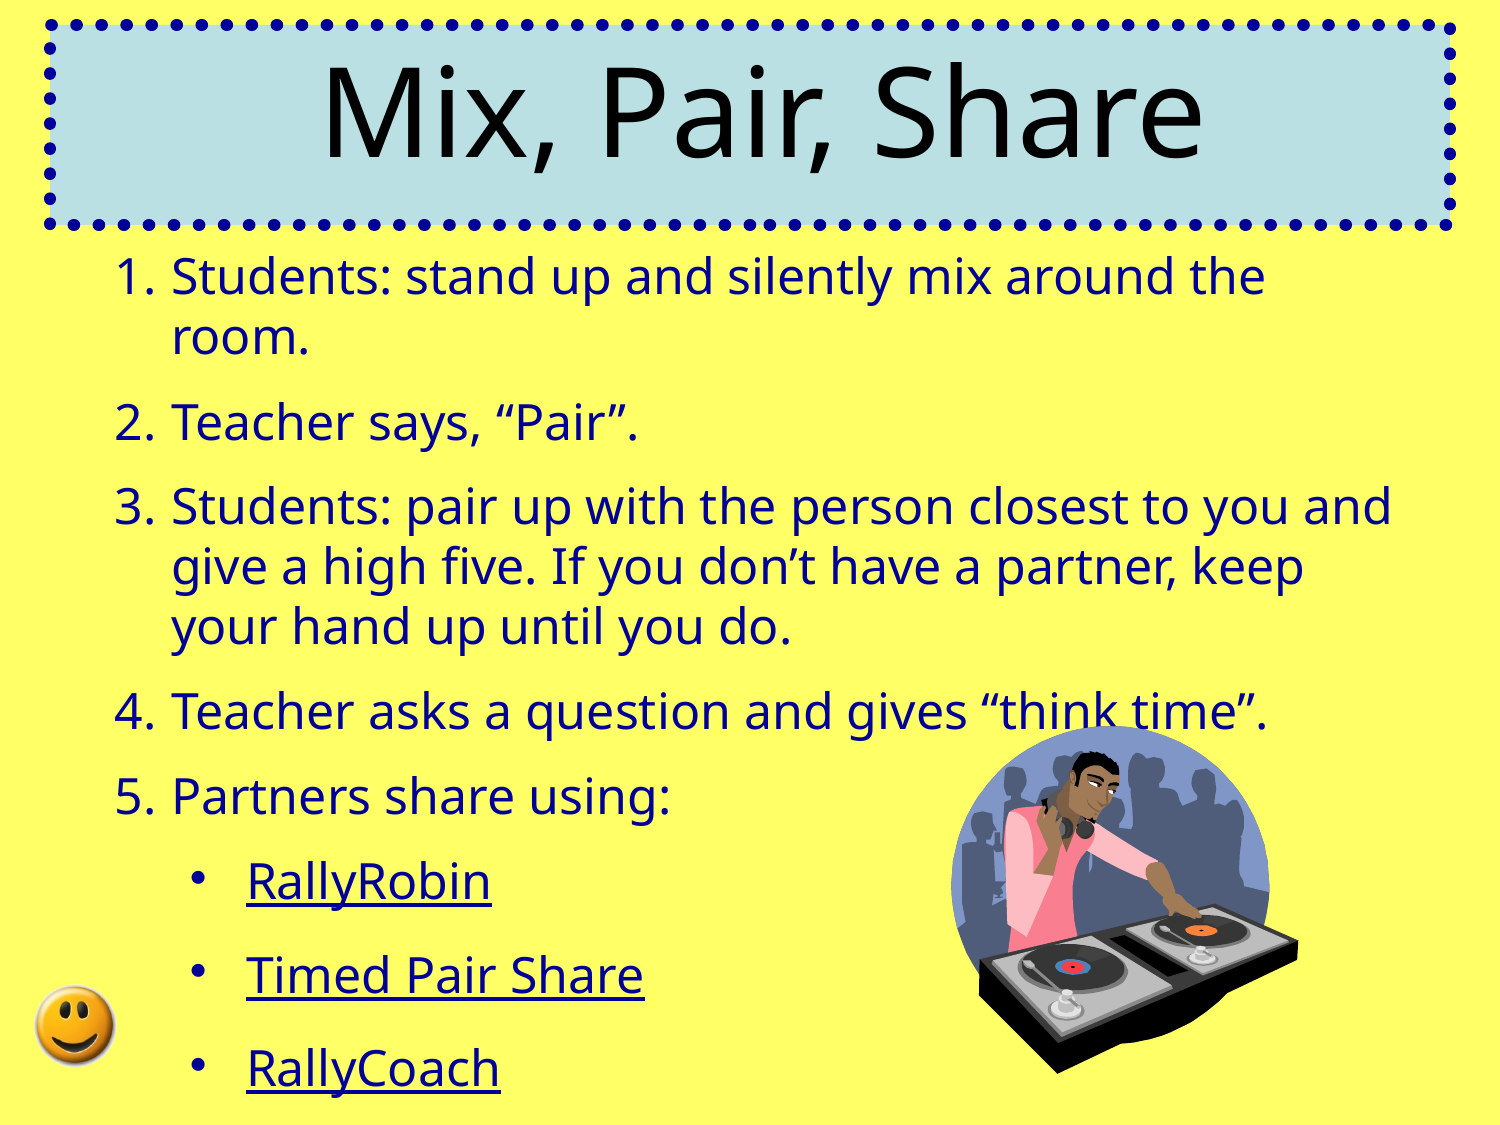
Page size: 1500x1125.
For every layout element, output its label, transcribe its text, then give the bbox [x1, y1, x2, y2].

picture [24, 974, 126, 1076]
text_box [50, 24, 1450, 225]
picture [949, 724, 1300, 1076]
text_box Students: stand up and silently mix around the room. Teacher says, “Pair”. Students: pair up with the person closest to you and give a high five. If you don’t have a partner, keep your hand up until you do. Teacher asks a question and gives “think time”. Partners share using: RallyRobin Timed Pair Share RallyCoach [99, 237, 1425, 1112]
text_box Mix, Pair, Share [99, 24, 1427, 190]
